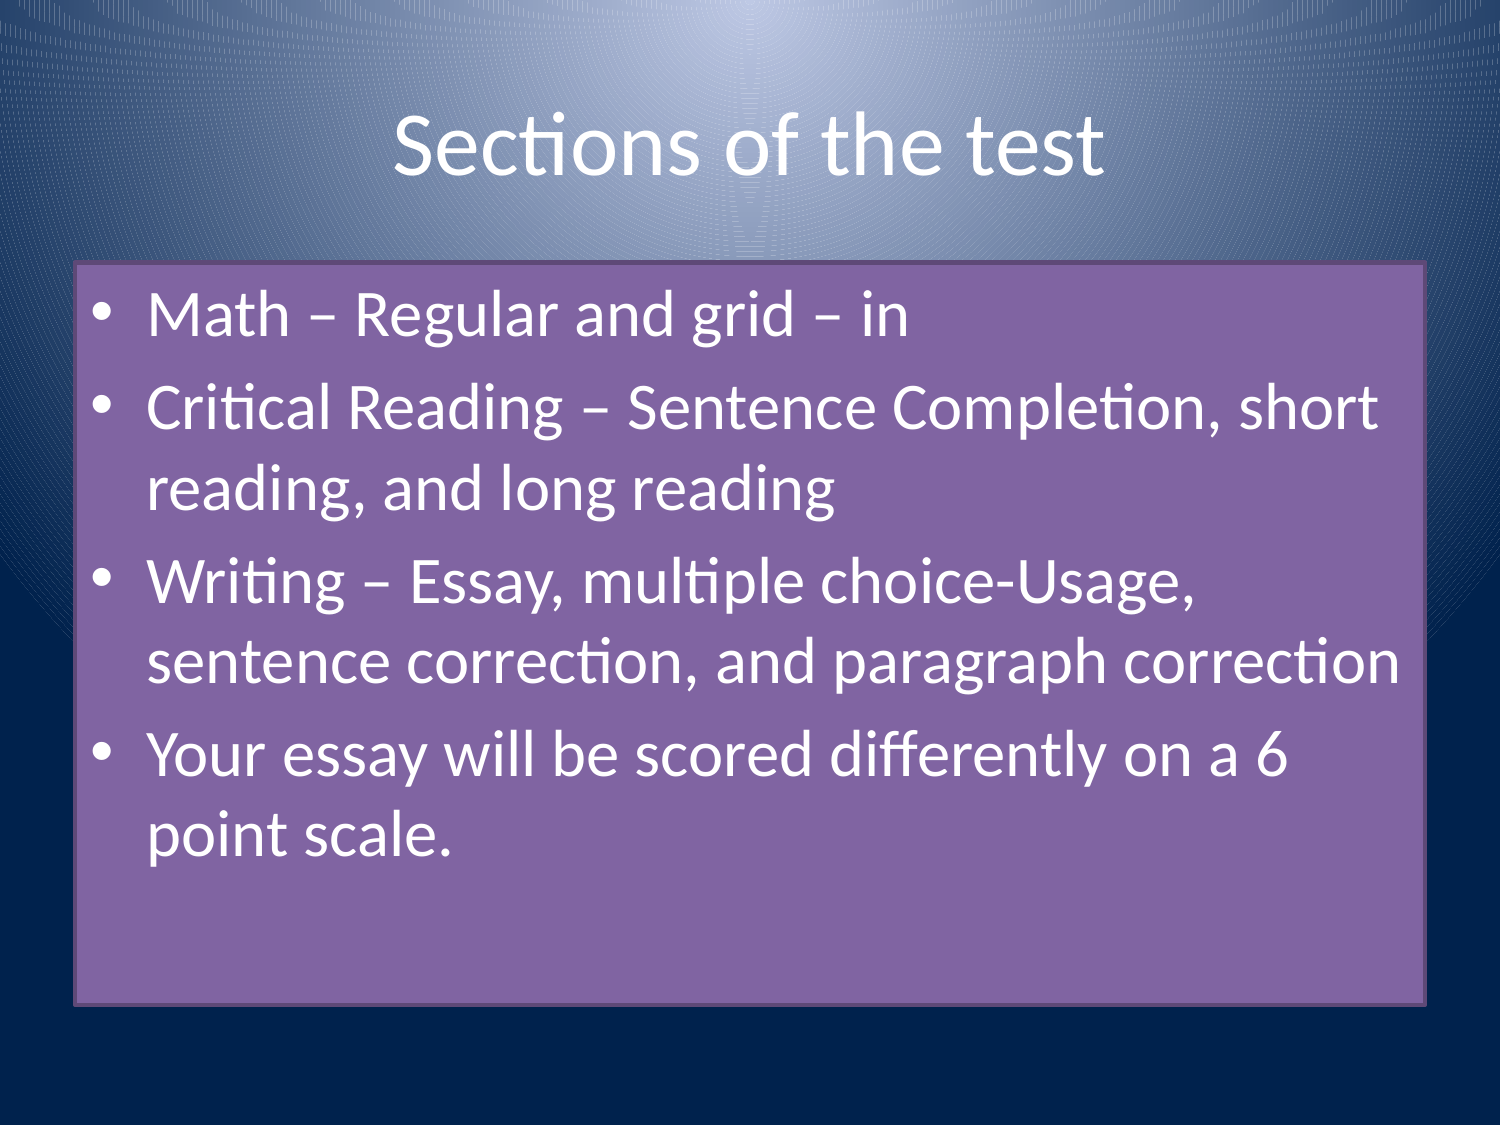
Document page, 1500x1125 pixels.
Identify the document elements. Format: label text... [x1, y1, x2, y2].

list Math – Regular and grid – in Critical Reading – Sentence Completion, short reading, and long reading Writing – Essay, multiple choice-Usage, sentence correction, and paragraph correction Your essay will be scored differently on a 6 point scale. [73, 260, 1427, 1007]
title Sections of the test [75, 45, 1425, 233]
